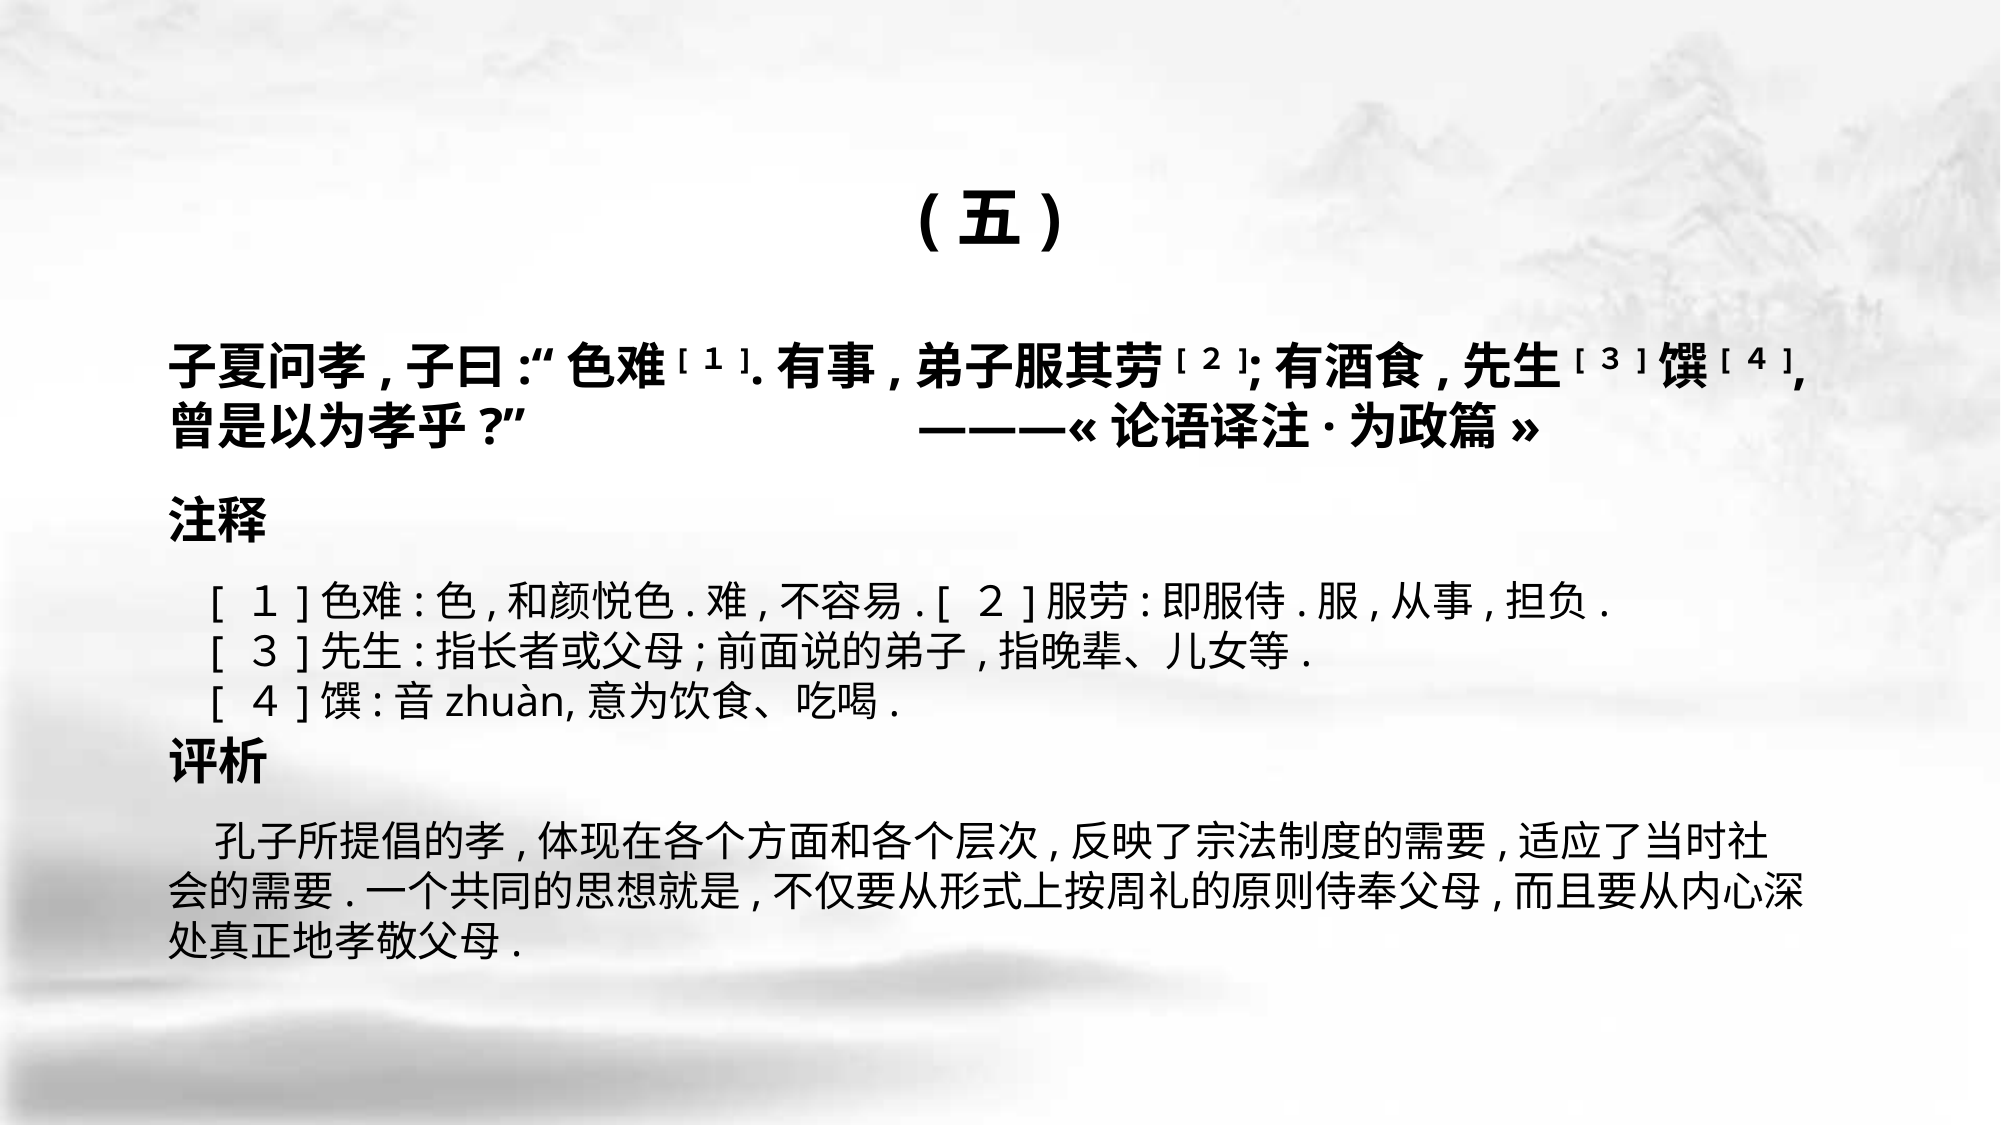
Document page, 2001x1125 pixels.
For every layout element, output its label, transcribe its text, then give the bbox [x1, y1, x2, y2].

text_box 注释 [152, 481, 283, 556]
picture [0, 0, 2001, 1125]
text_box 评析 [153, 722, 295, 798]
text_box (五) 子夏问孝,子曰:“色难[１].有事,弟子服其劳[２];有酒食,先生[３]馔[４],曾是以为孝乎?” ———«论语译注·为政篇» [ １]色难:色,和颜悦色.难,不容易. [ ２]服劳:即服侍.服,从事,担负. [ ３]先生:指长者或父母;前面说的弟子,指晚辈、儿女等. [ ４]馔:音zhuàn,意为饮食、吃喝. 孔子所提倡的孝,体现在各个方面和各个层次,反映了宗法制度的需要,适应了当时社 会的需要.一个共同的思想就是,不仅要从形式上按周礼的原则侍奉父母,而且要从内心深 处真正地孝敬父母. [152, 167, 1828, 973]
